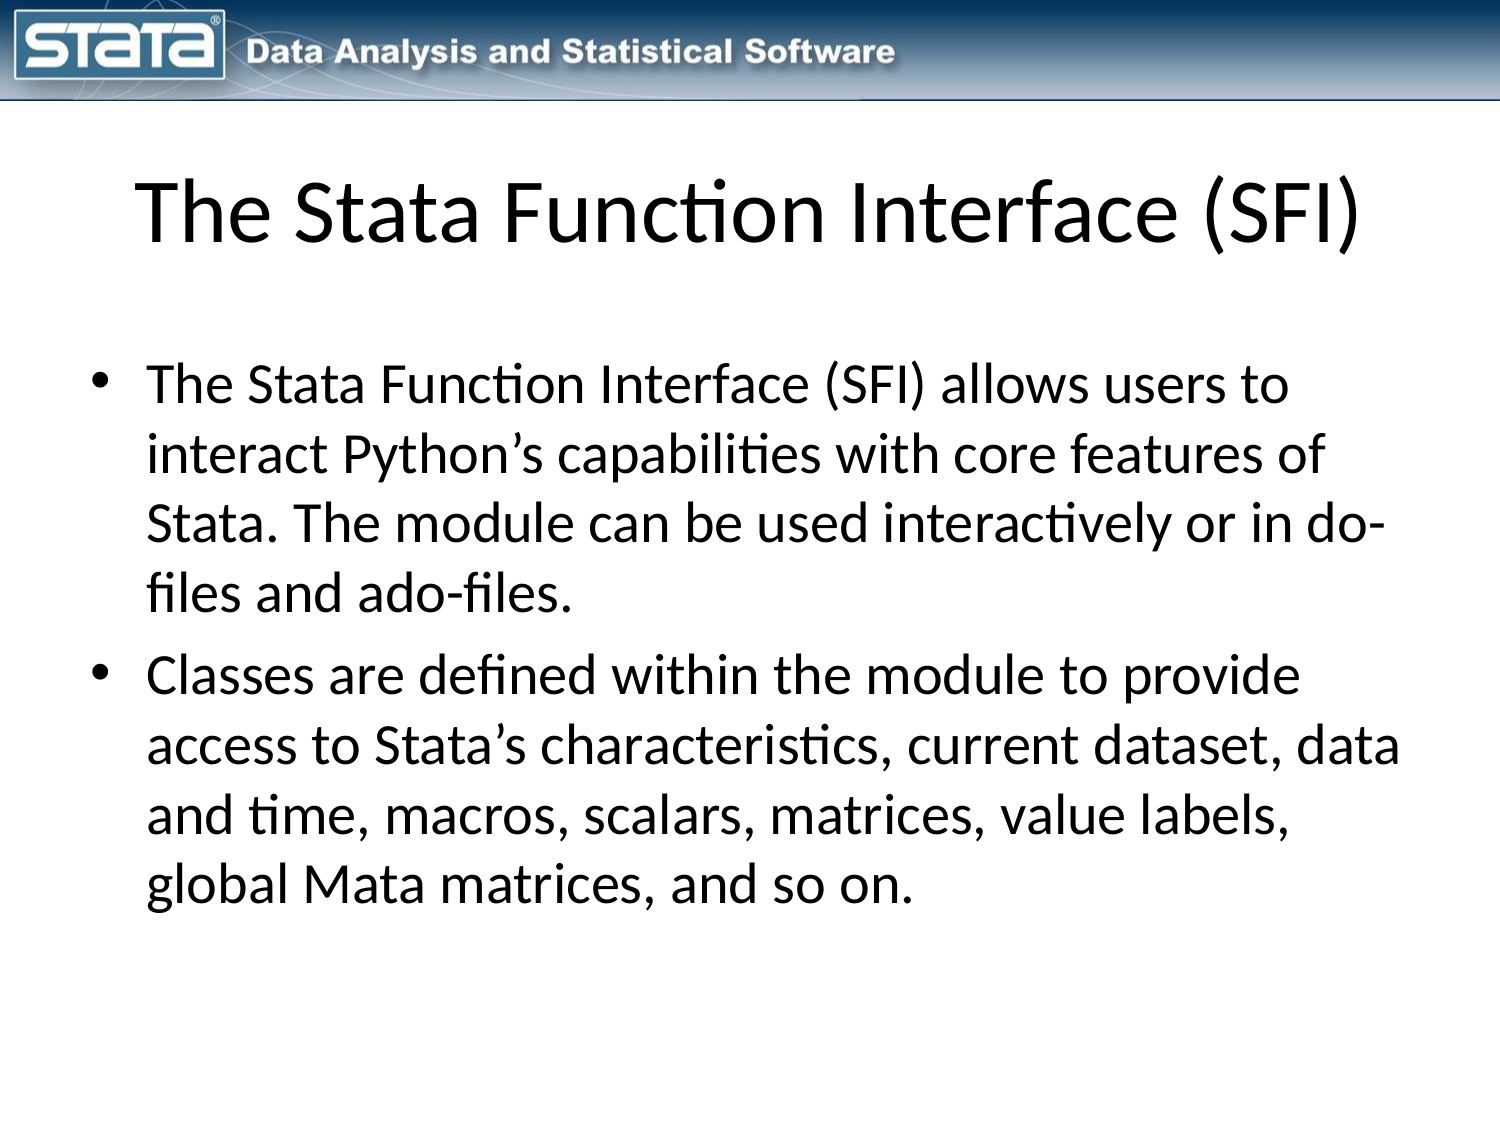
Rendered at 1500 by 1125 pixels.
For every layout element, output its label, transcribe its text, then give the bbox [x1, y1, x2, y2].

picture [0, 0, 1500, 101]
title The Stata Function Interface (SFI) [75, 125, 1425, 288]
list The Stata Function Interface (SFI) allows users to interact Python’s capabilities with core features of Stata. The module can be used interactively or in do-files and ado-files. Classes are defined within the module to provide access to Stata’s characteristics, current dataset, data and time, macros, scalars, matrices, value labels, global Mata matrices, and so on. [75, 337, 1425, 1005]
